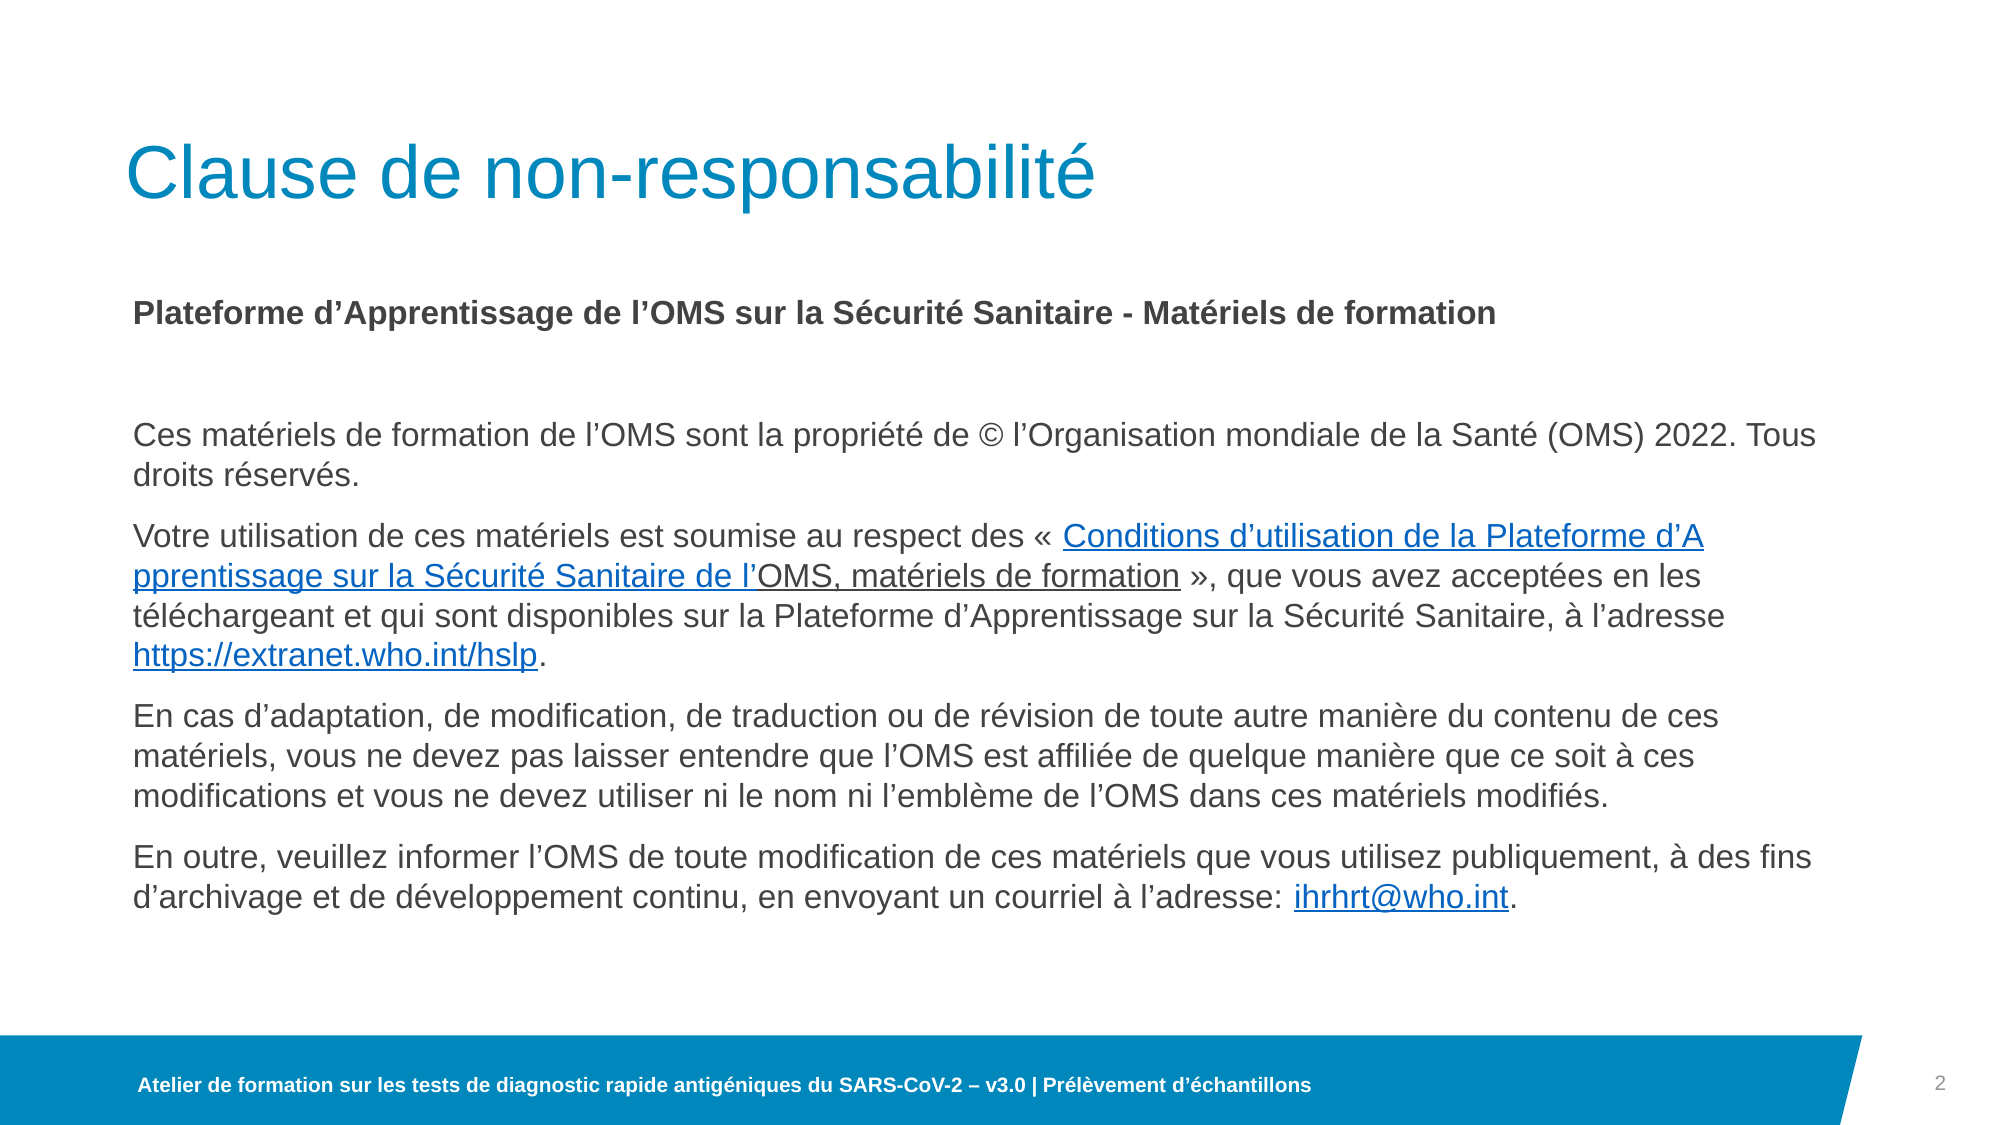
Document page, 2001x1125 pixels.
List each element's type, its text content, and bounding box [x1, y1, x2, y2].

title Clause de non-responsabilité [125, 59, 1851, 215]
slide_number 2 [1862, 1035, 1947, 1125]
footer Atelier de formation sur les tests de diagnostic rapide antigéniques du SARS-CoV-2 – v3.0 | Prélèvement d’échantillons [137, 1042, 1338, 1125]
list Plateforme d’Apprentissage de l’OMS sur la Sécurité Sanitaire - Matériels de formation Ces matériels de formation de l’OMS sont la propriété de © l’Organisation mondiale de la Santé (OMS) 2022. Tous droits réservés. Votre utilisation de ces matériels est soumise au respect des « Conditions d’utilisation de la Plateforme d’Apprentissage sur la Sécurité Sanitaire de l’OMS, matériels de formation », que vous avez acceptées en les téléchargeant et qui sont disponibles sur la Plateforme d’Apprentissage sur la Sécurité Sanitaire, à l’adresse https://extranet.who.int/hslp. En cas d’adaptation, de modification, de traduction ou de révision de toute autre manière du contenu de ces matériels, vous ne devez pas laisser entendre que l’OMS est affiliée de quelque manière que ce soit à ces modifications et vous ne devez utiliser ni le nom ni l’emblème de l’OMS dans ces matériels modifiés. En outre, veuillez informer l’OMS de toute modification de ces matériels que vous utilisez publiquement, à des fins d’archivage et de développement continu, en envoyant un courriel à l’adresse: ihrhrt@who.int. [117, 284, 1843, 1013]
